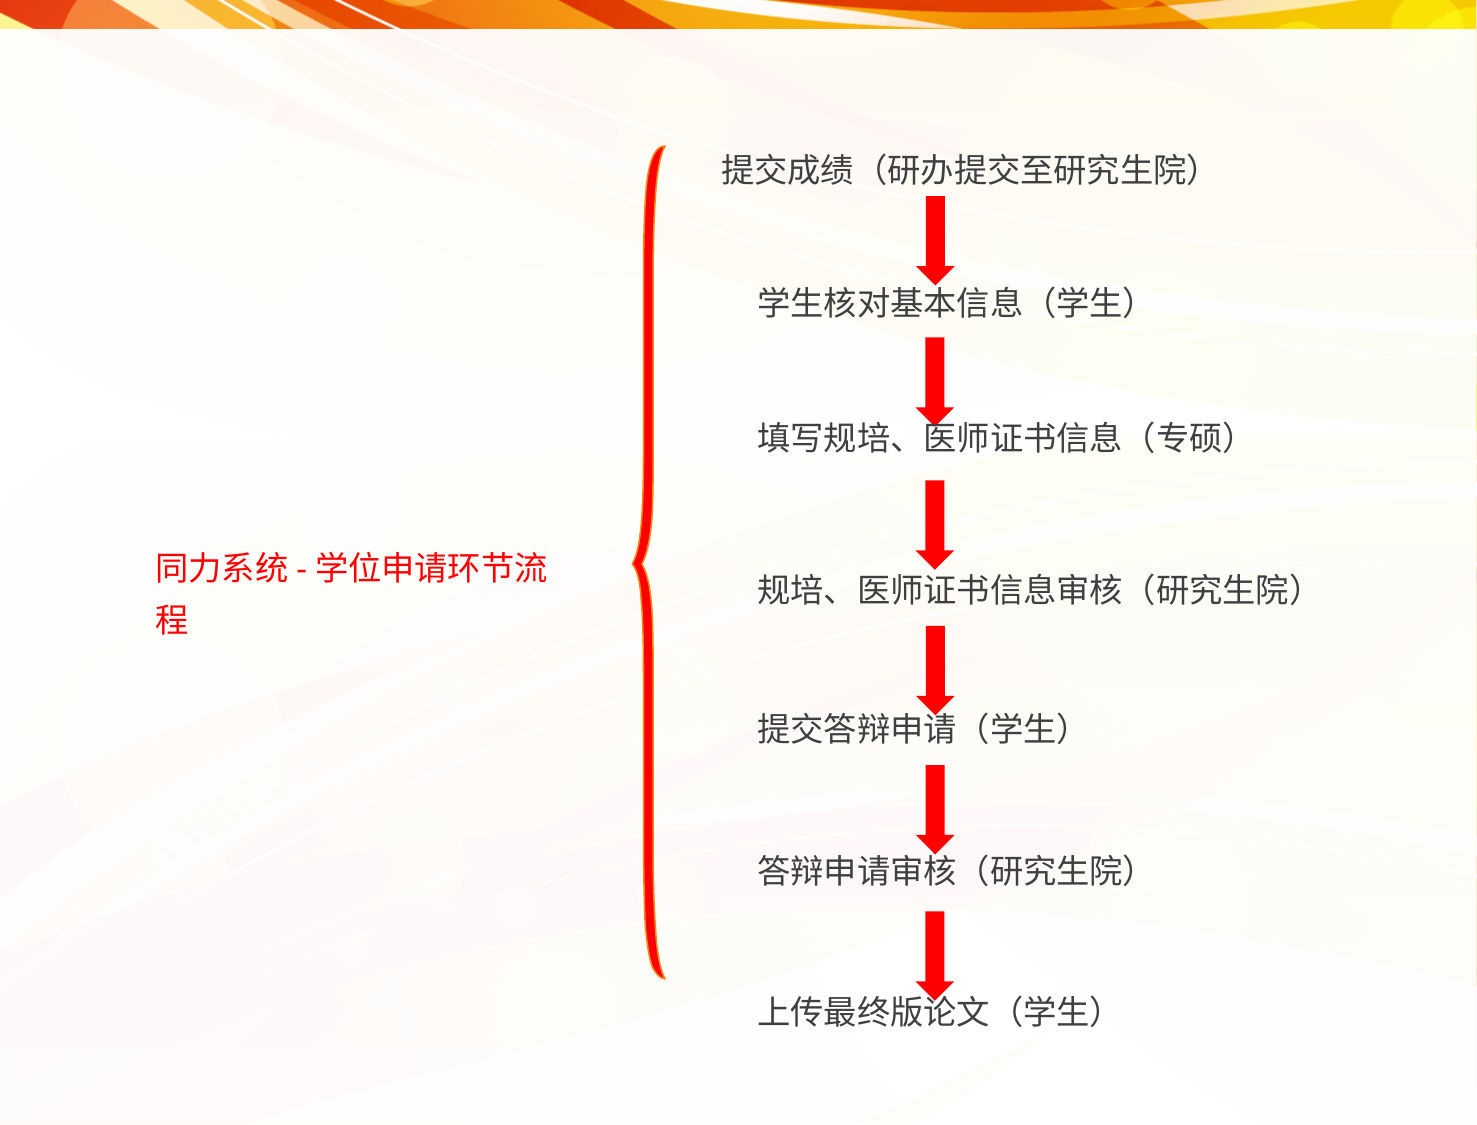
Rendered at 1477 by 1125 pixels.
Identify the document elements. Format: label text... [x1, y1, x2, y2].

text_box [631, 144, 667, 980]
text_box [742, 262, 1371, 1040]
text_box 提交成绩（研办提交至研究生院） [706, 129, 1236, 197]
text_box 同力系统-学位申请环节流程 [140, 527, 588, 647]
picture [0, 0, 1477, 29]
text_box [925, 196, 945, 262]
